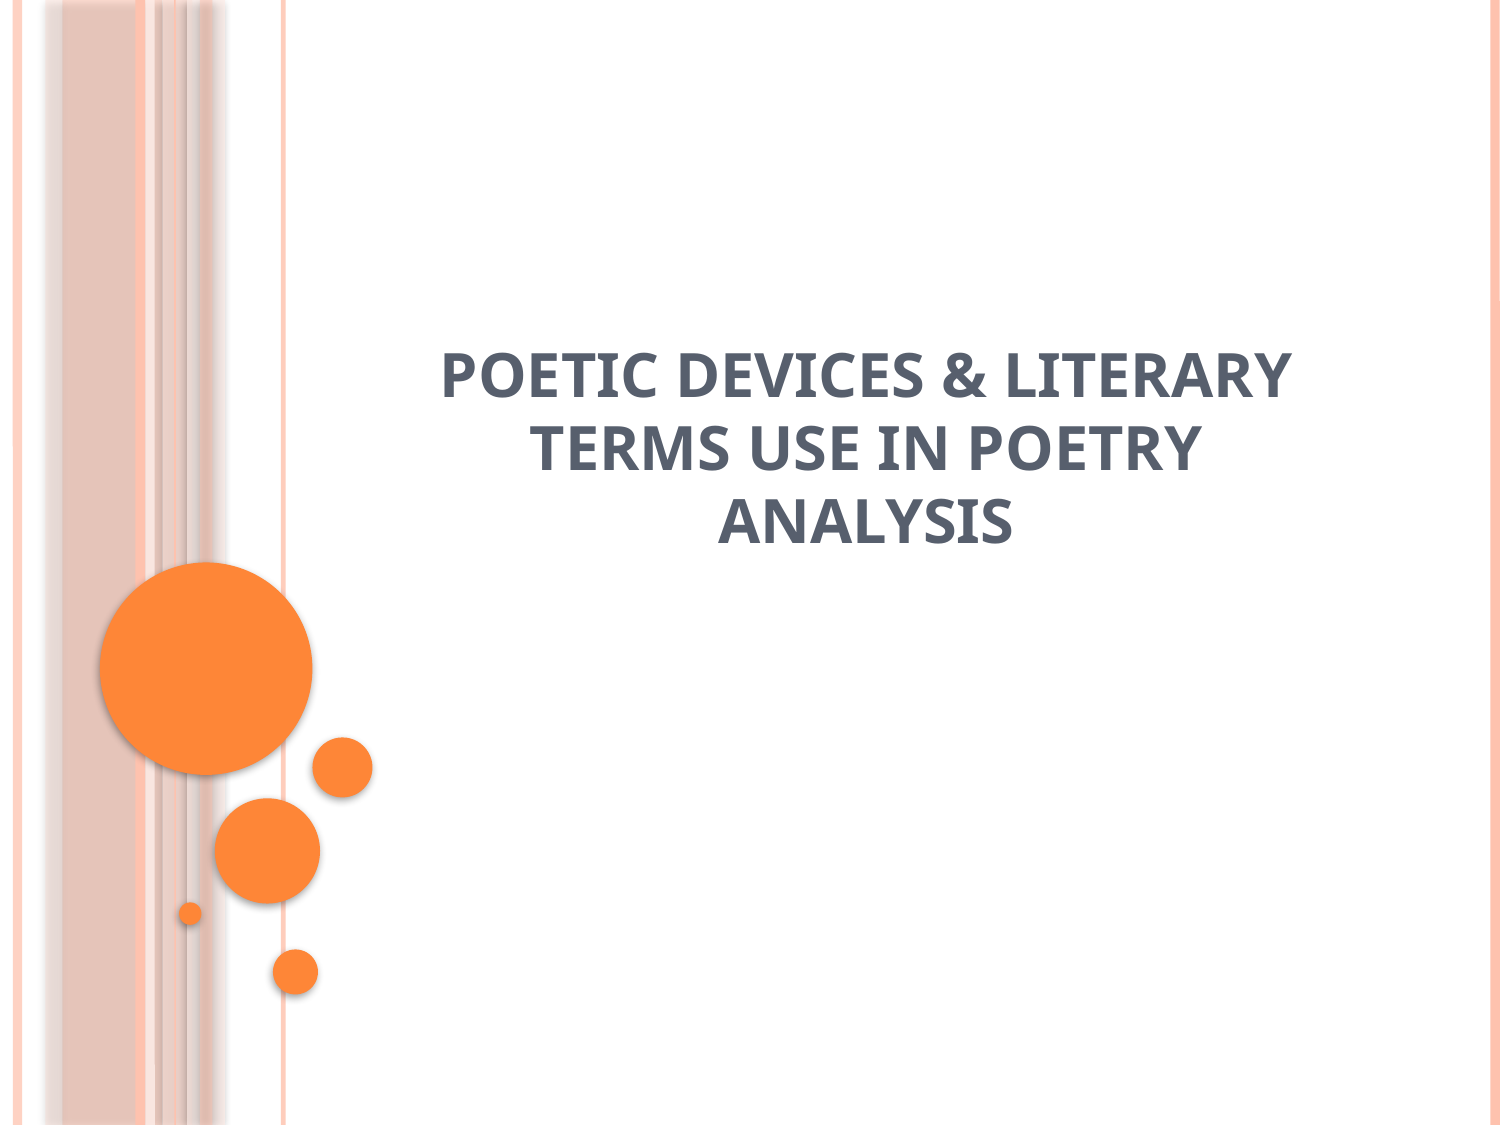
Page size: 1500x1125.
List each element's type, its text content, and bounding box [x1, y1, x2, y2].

title POETIC DEVICES & LITERARY TERMS USE IN POETRY ANALYSIS [360, 326, 1373, 637]
